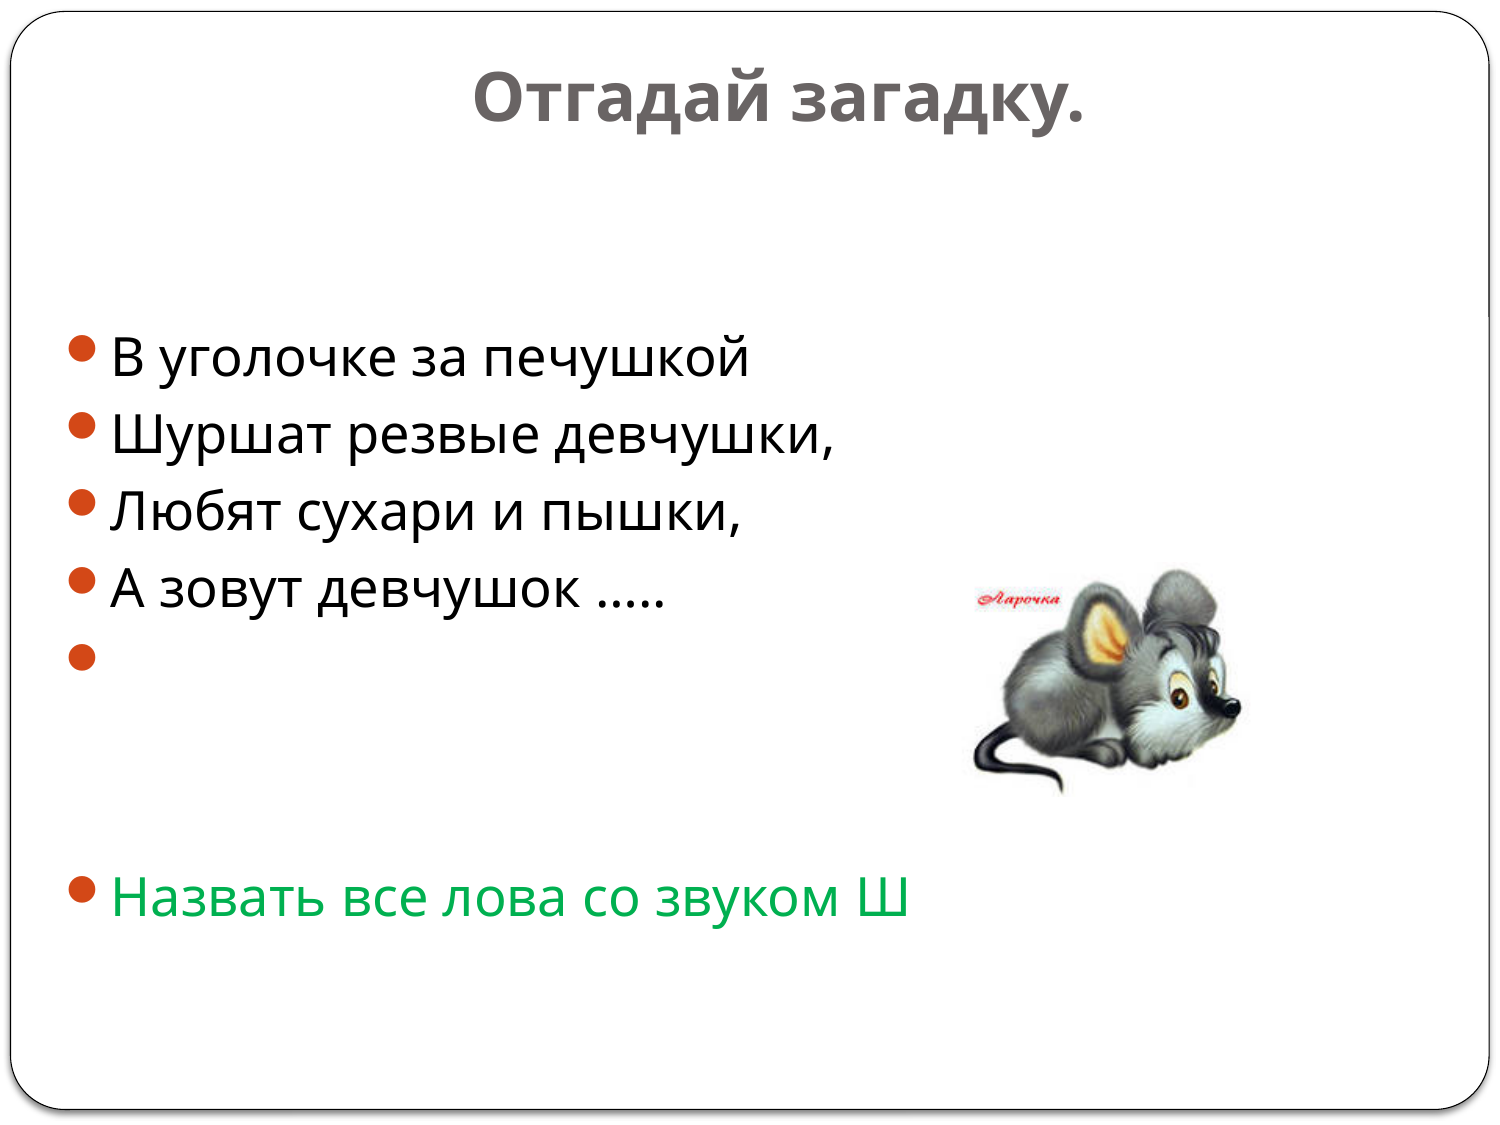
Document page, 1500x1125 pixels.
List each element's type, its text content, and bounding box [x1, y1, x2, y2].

list В уголочке за печушкой Шуршат резвые девчушки, Любят сухари и пышки, А зовут девчушок ….. Назвать все лова со звуком Ш [50, 237, 1425, 1050]
picture [949, 562, 1263, 798]
title Отгадай загадку. [150, 45, 1425, 233]
